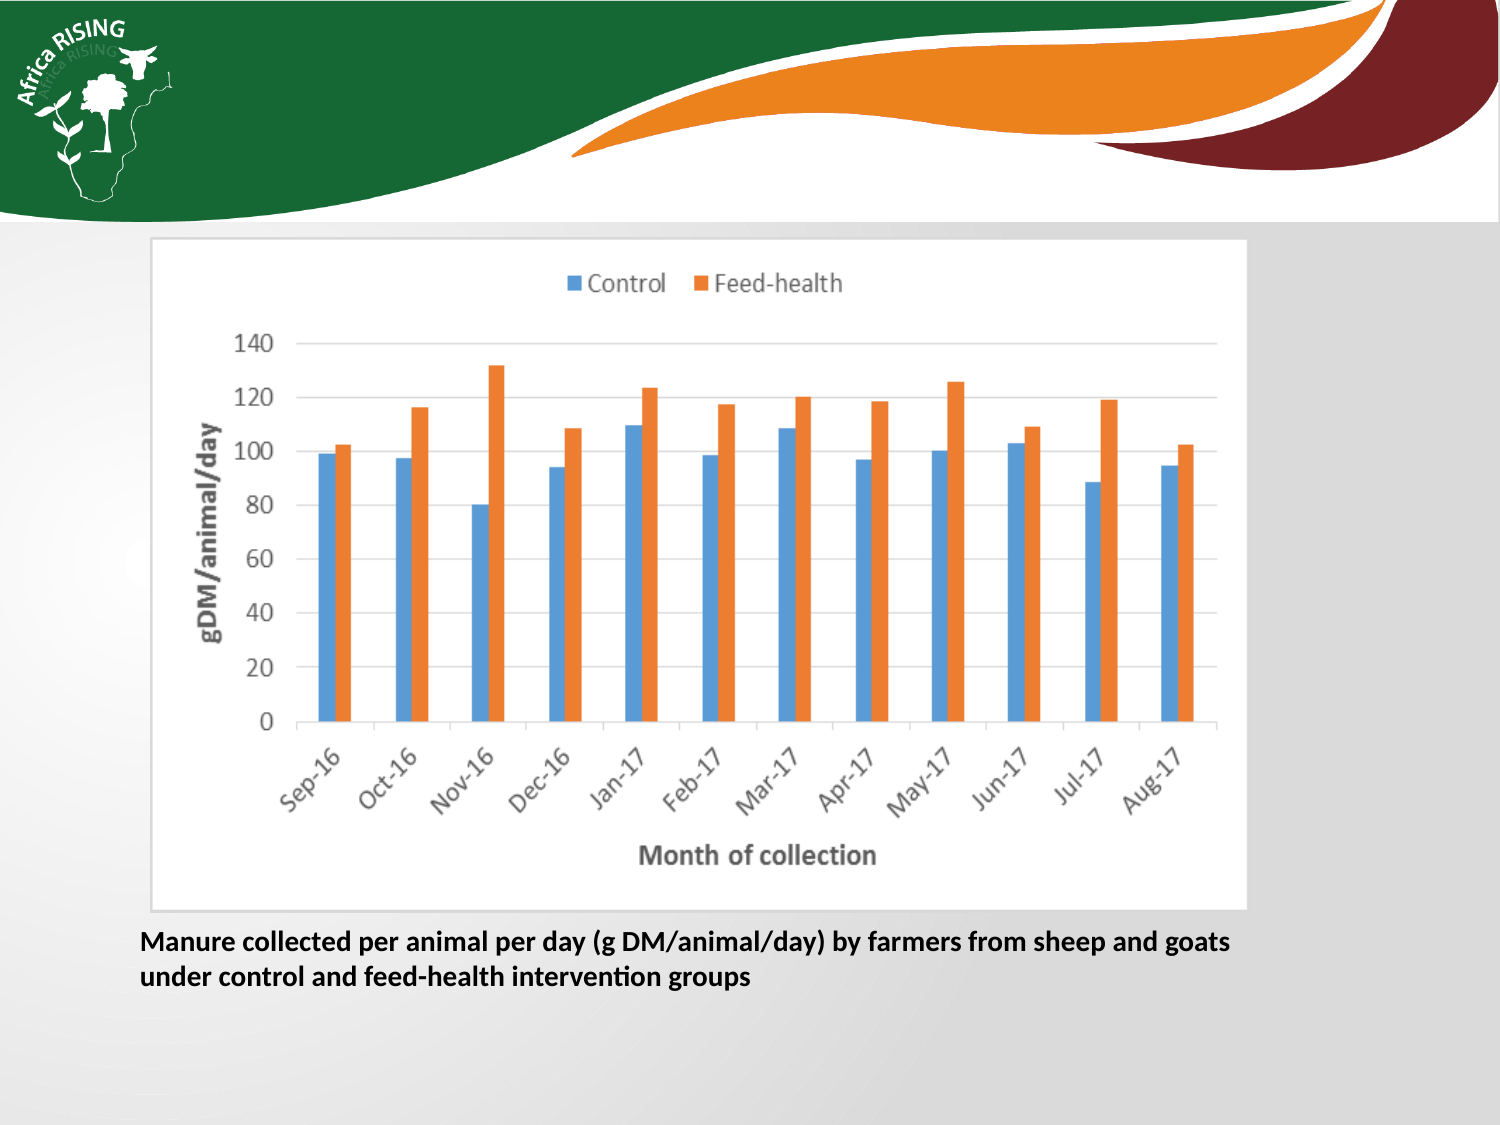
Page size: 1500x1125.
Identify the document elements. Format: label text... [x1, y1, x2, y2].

text_box Manure collected per animal per day (g DM/animal/day) by farmers from sheep and goats under control and feed-health intervention groups [125, 915, 1275, 1000]
picture [149, 236, 1251, 913]
picture [0, 0, 1499, 222]
